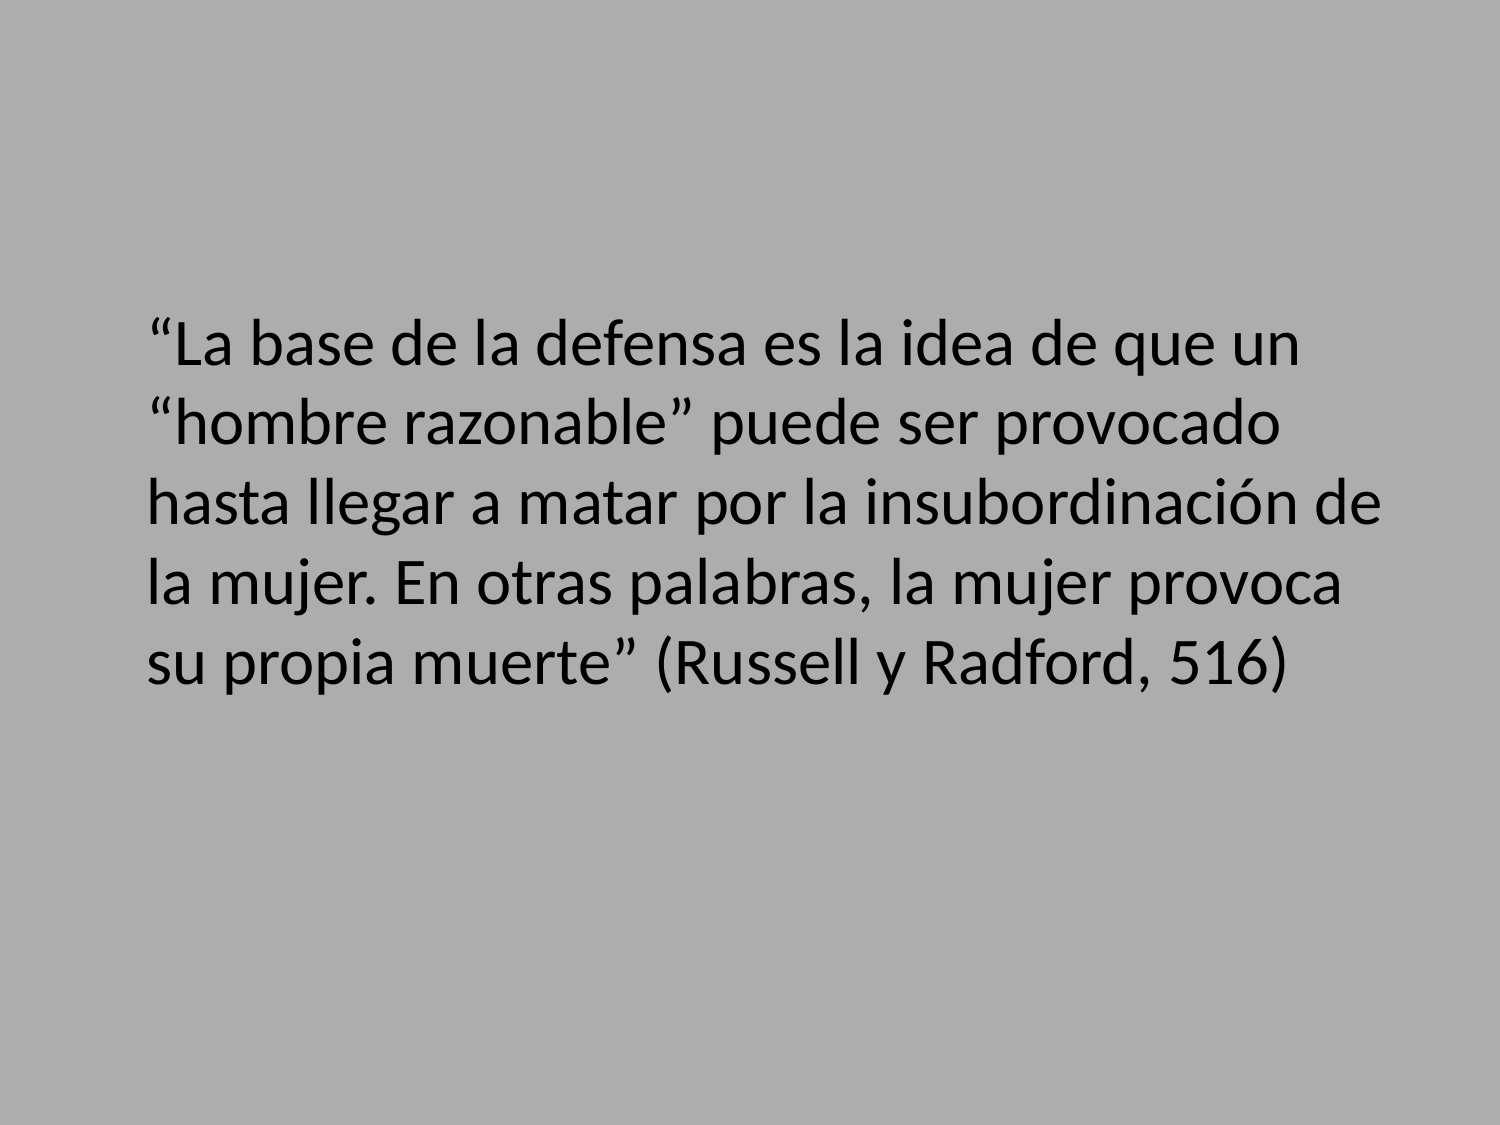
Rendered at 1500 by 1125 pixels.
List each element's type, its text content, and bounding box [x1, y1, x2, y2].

list “La base de la defensa es la idea de que un “hombre razonable” puede ser provocado hasta llegar a matar por la insubordinación de la mujer. En otras palabras, la mujer provoca su propia muerte” (Russell y Radford, 516) [75, 290, 1425, 1005]
